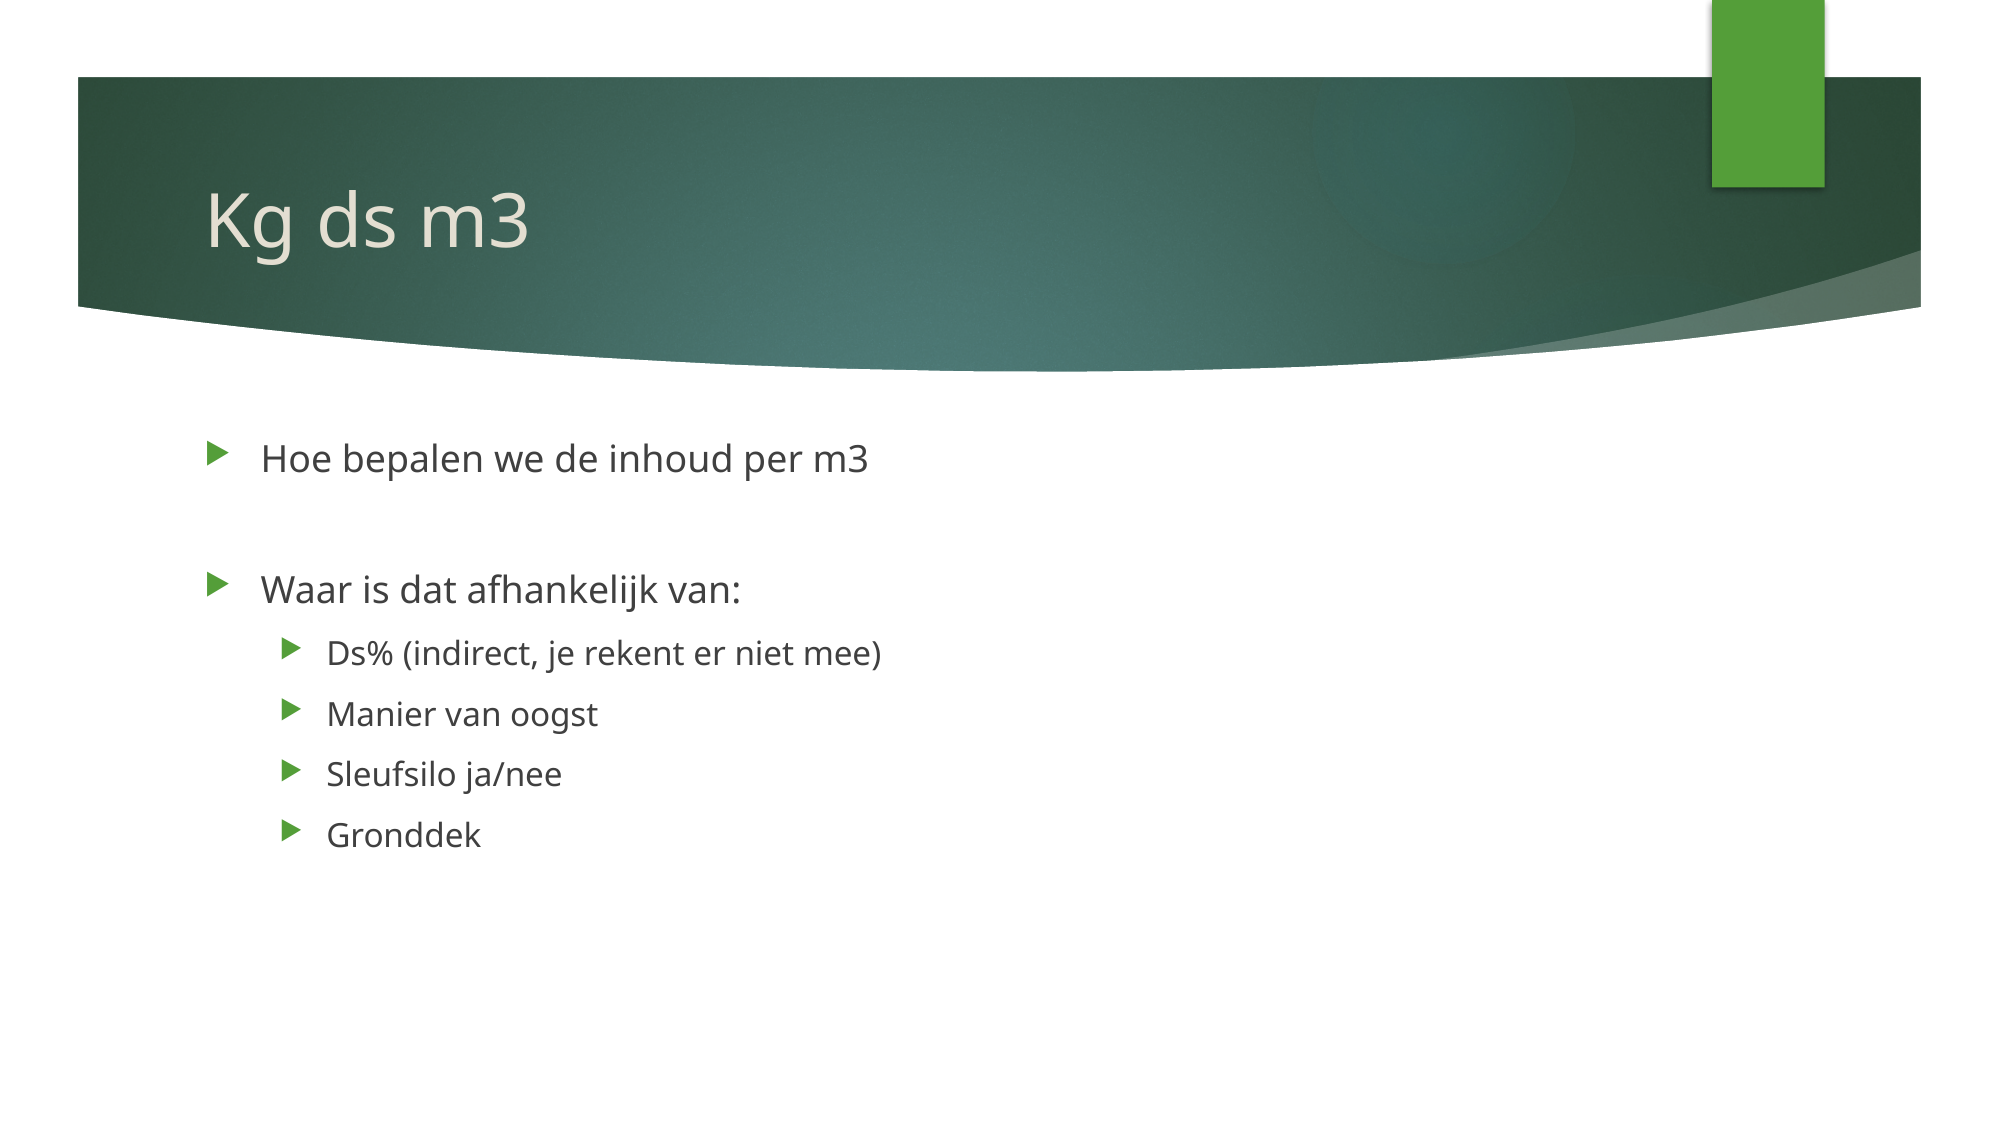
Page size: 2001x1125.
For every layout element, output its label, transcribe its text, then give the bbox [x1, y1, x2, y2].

list Hoe bepalen we de inhoud per m3 Waar is dat afhankelijk van: Ds% (indirect, je rekent er niet mee) Manier van oogst Sleufsilo ja/nee Gronddek [189, 427, 1638, 988]
title Kg ds m3 [189, 159, 1627, 276]
